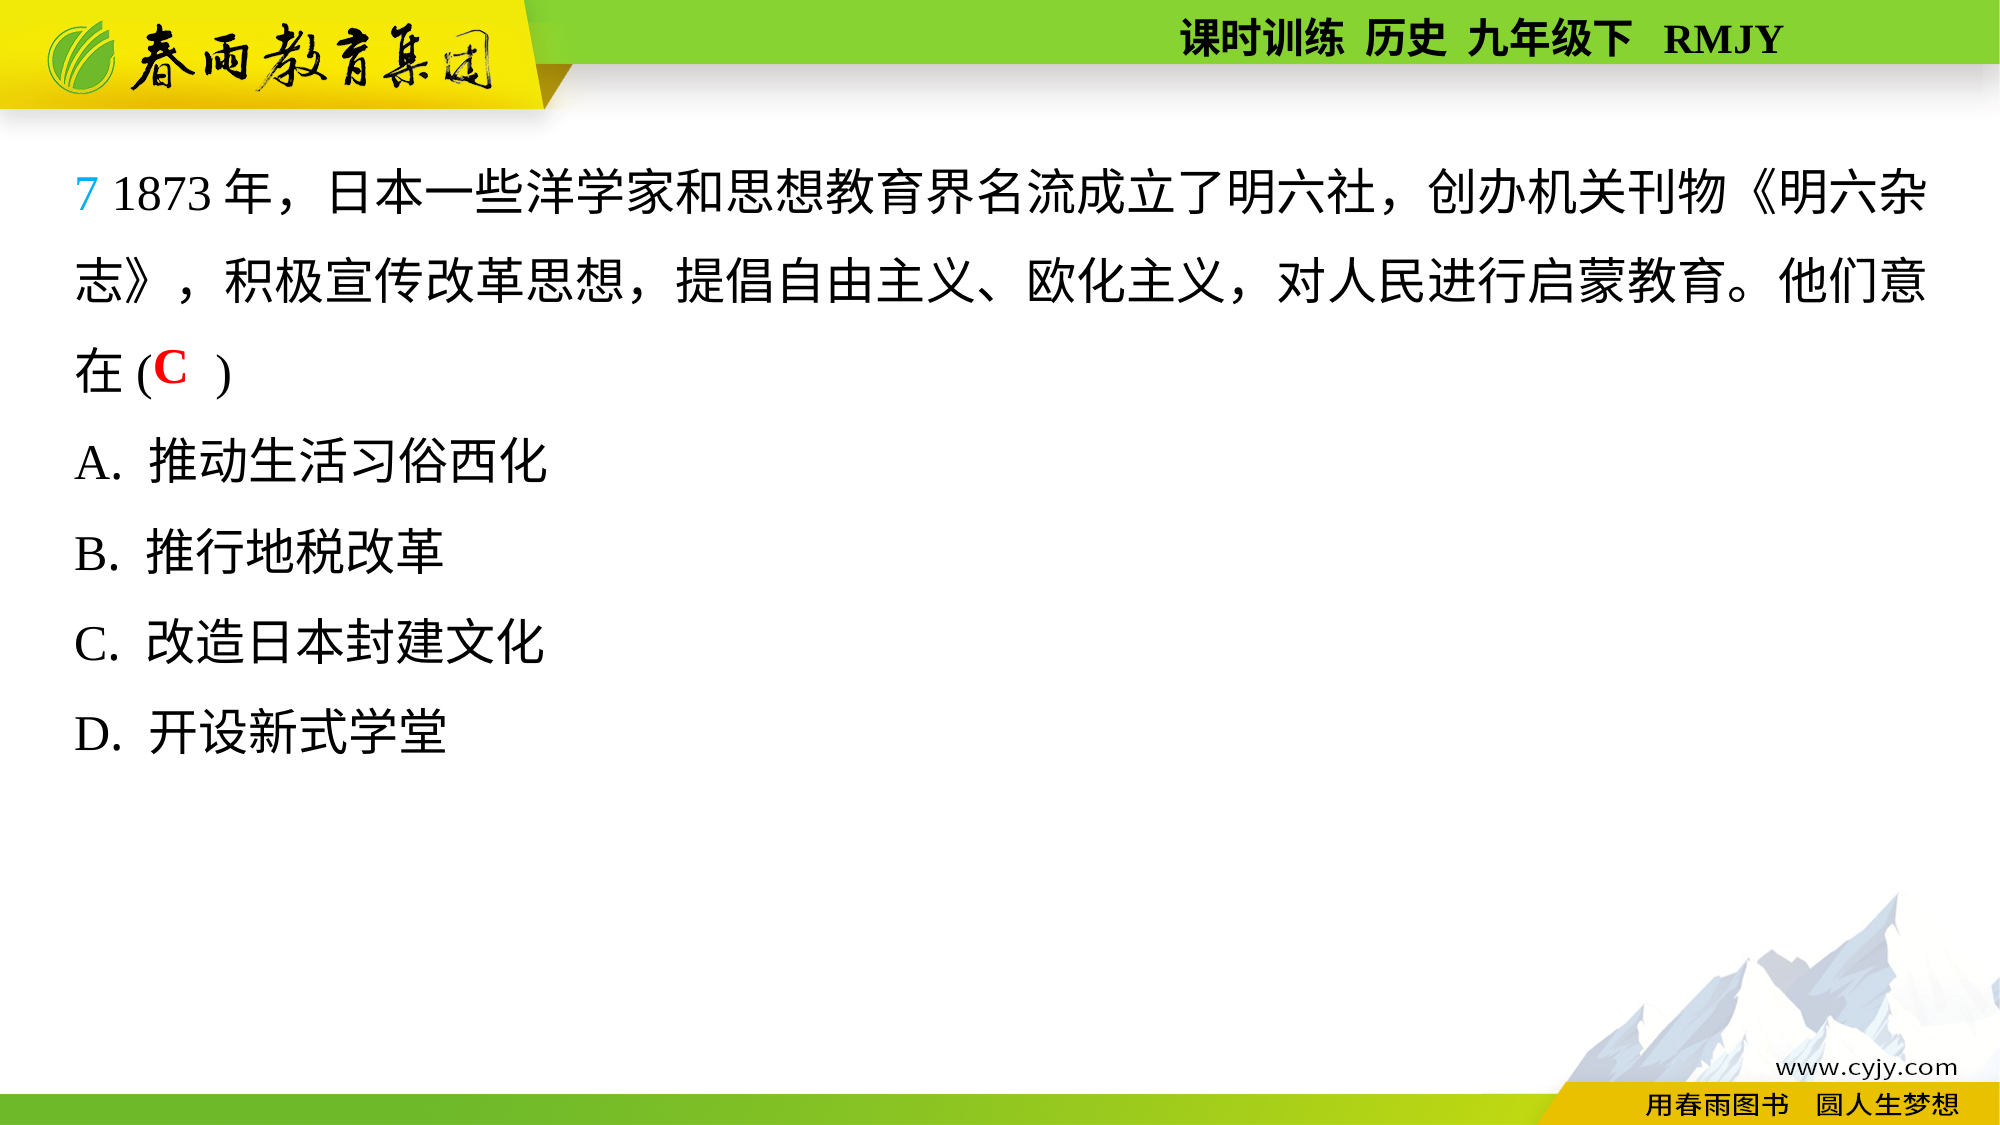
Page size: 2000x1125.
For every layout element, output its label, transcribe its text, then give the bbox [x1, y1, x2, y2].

picture [0, 0, 2000, 1125]
text_box C [138, 326, 204, 401]
list 7 1873年，日本一些洋学家和思想教育界名流成立了明六社，创办机关刊物《明六杂志》，积极宣传改革思想，提倡自由主义、欧化主义，对人民进行启蒙教育。他们意在( ) A. 推动生活习俗西化 B. 推行地税改革 C. 改造日本封建文化 D. 开设新式学堂 [59, 122, 1944, 854]
